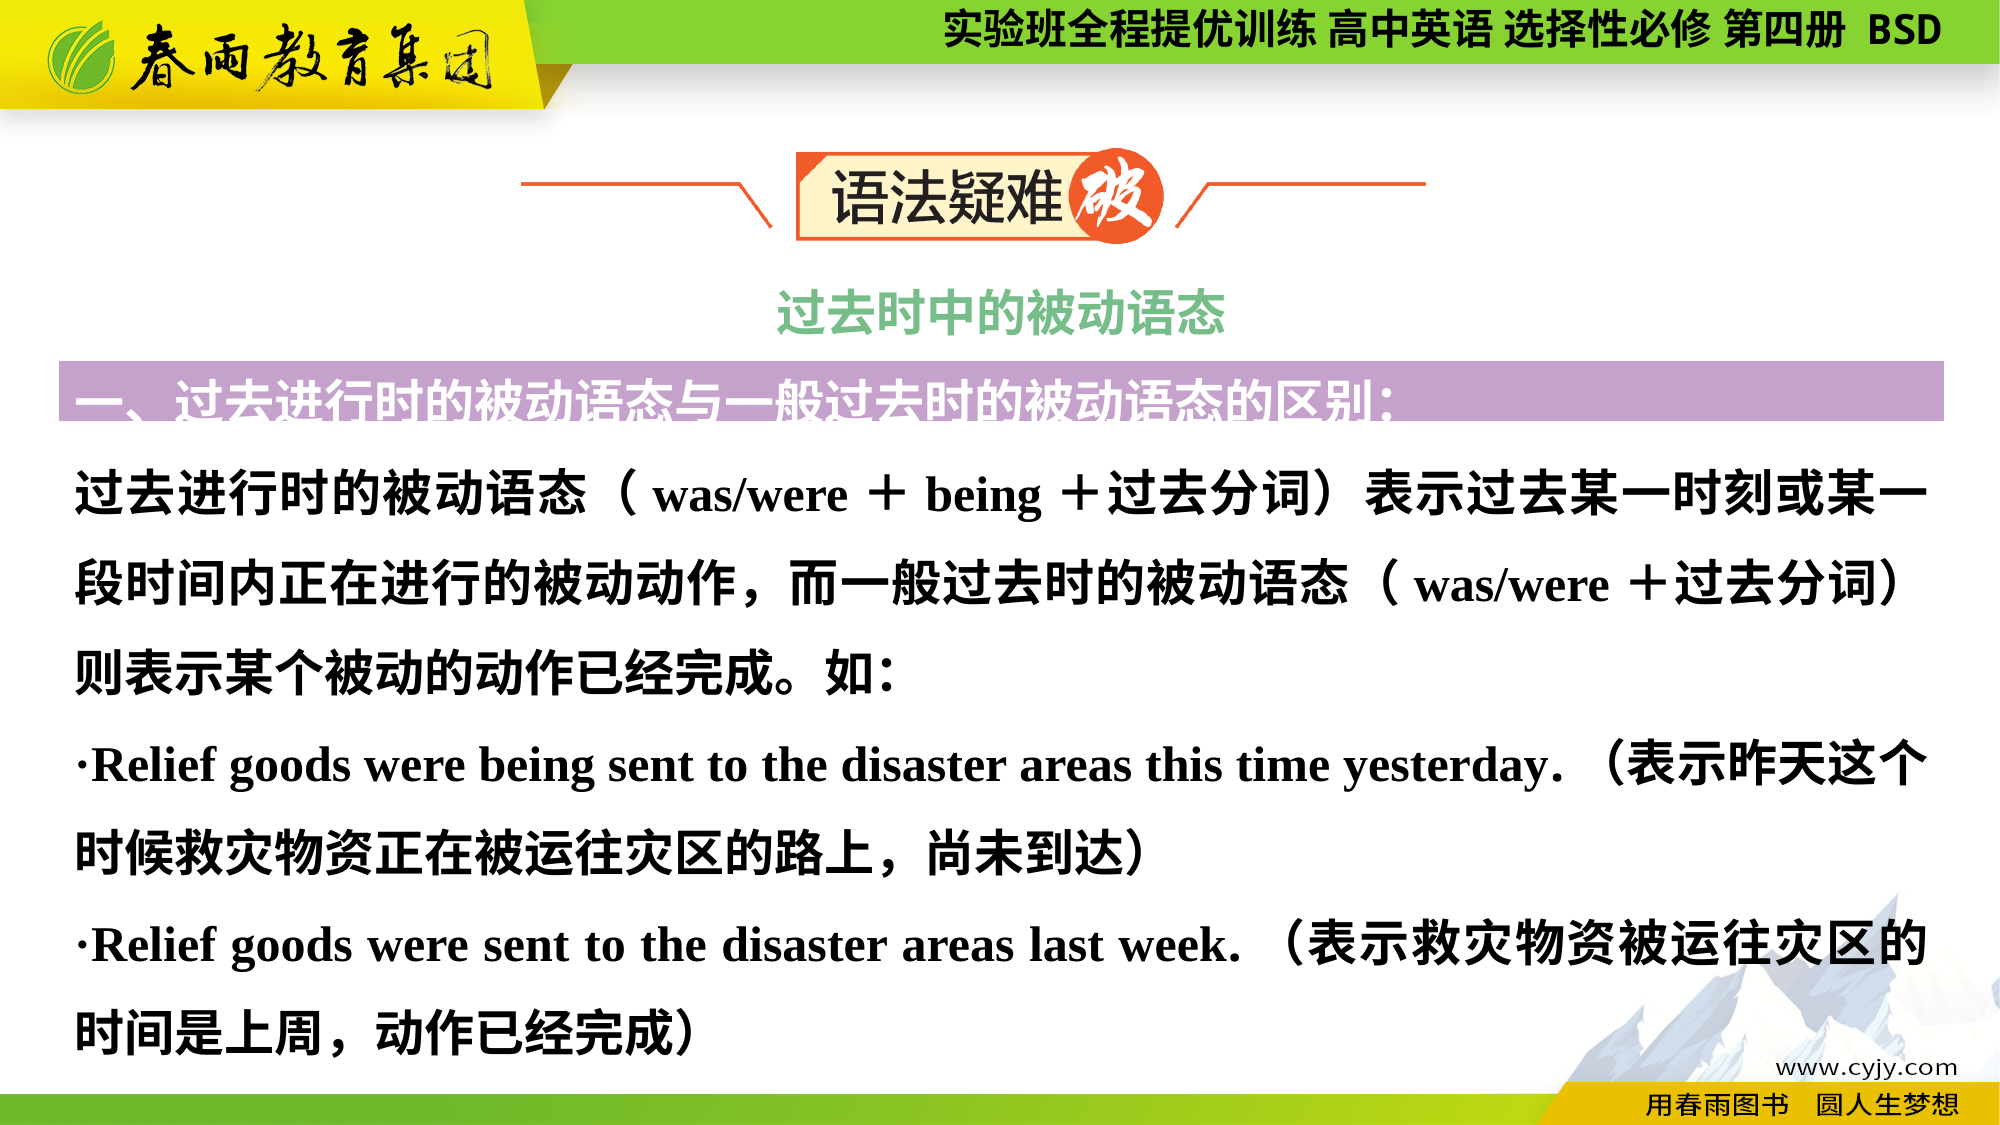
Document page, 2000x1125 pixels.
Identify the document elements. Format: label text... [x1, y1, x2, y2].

list 过去时中的被动语态 一、过去进行时的被动语态与一般过去时的被动语态的区别： 过去进行时的被动语态（was/were＋being＋过去分词）表示过去某一时刻或某一段时间内正在进行的被动动作，而一般过去时的被动语态（was/were＋过去分词）则表示某个被动的动作已经完成。如： ·Relief goods were being sent to the disaster areas this time yesterday.（表示昨天这个时候救灾物资正在被运往灾区的路上，尚未到达） ·Relief goods were sent to the disaster areas last week.（表示救灾物资被运往灾区的时间是上周，动作已经完成） [59, 431, 1944, 1077]
picture [0, 0, 2000, 1125]
list 过去时中的被动语态 一、过去进行时的被动语态与一般过去时的被动语态的区别： 过去进行时的被动语态（was/were＋being＋过去分词）表示过去某一时刻或某一段时间内正在进行的被动动作，而一般过去时的被动语态（was/were＋过去分词）则表示某个被动的动作已经完成。如： ·Relief goods were being sent to the disaster areas this time yesterday.（表示昨天这个时候救灾物资正在被运往灾区的路上，尚未到达） ·Relief goods were sent to the disaster areas last week.（表示救灾物资被运往灾区的时间是上周，动作已经完成） [59, 243, 1944, 361]
